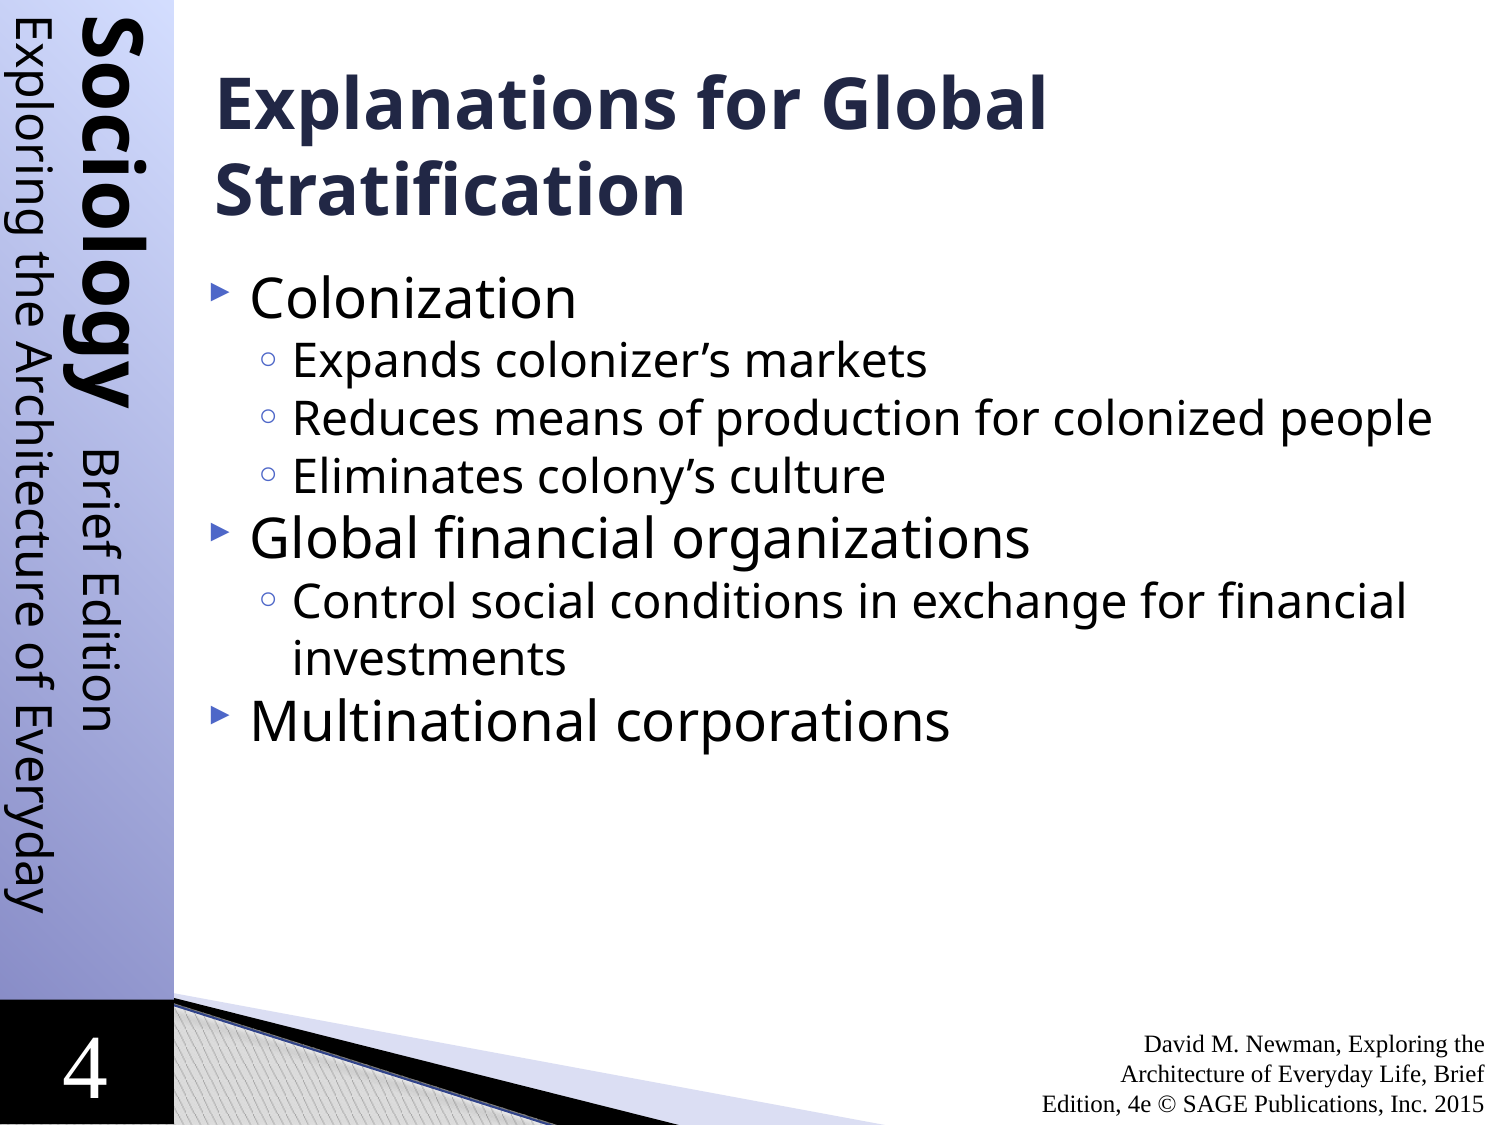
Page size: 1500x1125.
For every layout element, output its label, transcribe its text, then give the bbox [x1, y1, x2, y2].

picture [174, 1003, 558, 1125]
list Colonization Expands colonizer’s markets Reduces means of production for colonized people Eliminates colony’s culture Global financial organizations Control social conditions in exchange for financial investments Multinational corporations [174, 187, 1500, 930]
title Explanations for Global Stratification [200, 50, 1500, 238]
footer David M. Newman, Exploring the Architecture of Everyday Life, Brief Edition, 4e © SAGE Publications, Inc. 2015 [1025, 1065, 1500, 1125]
